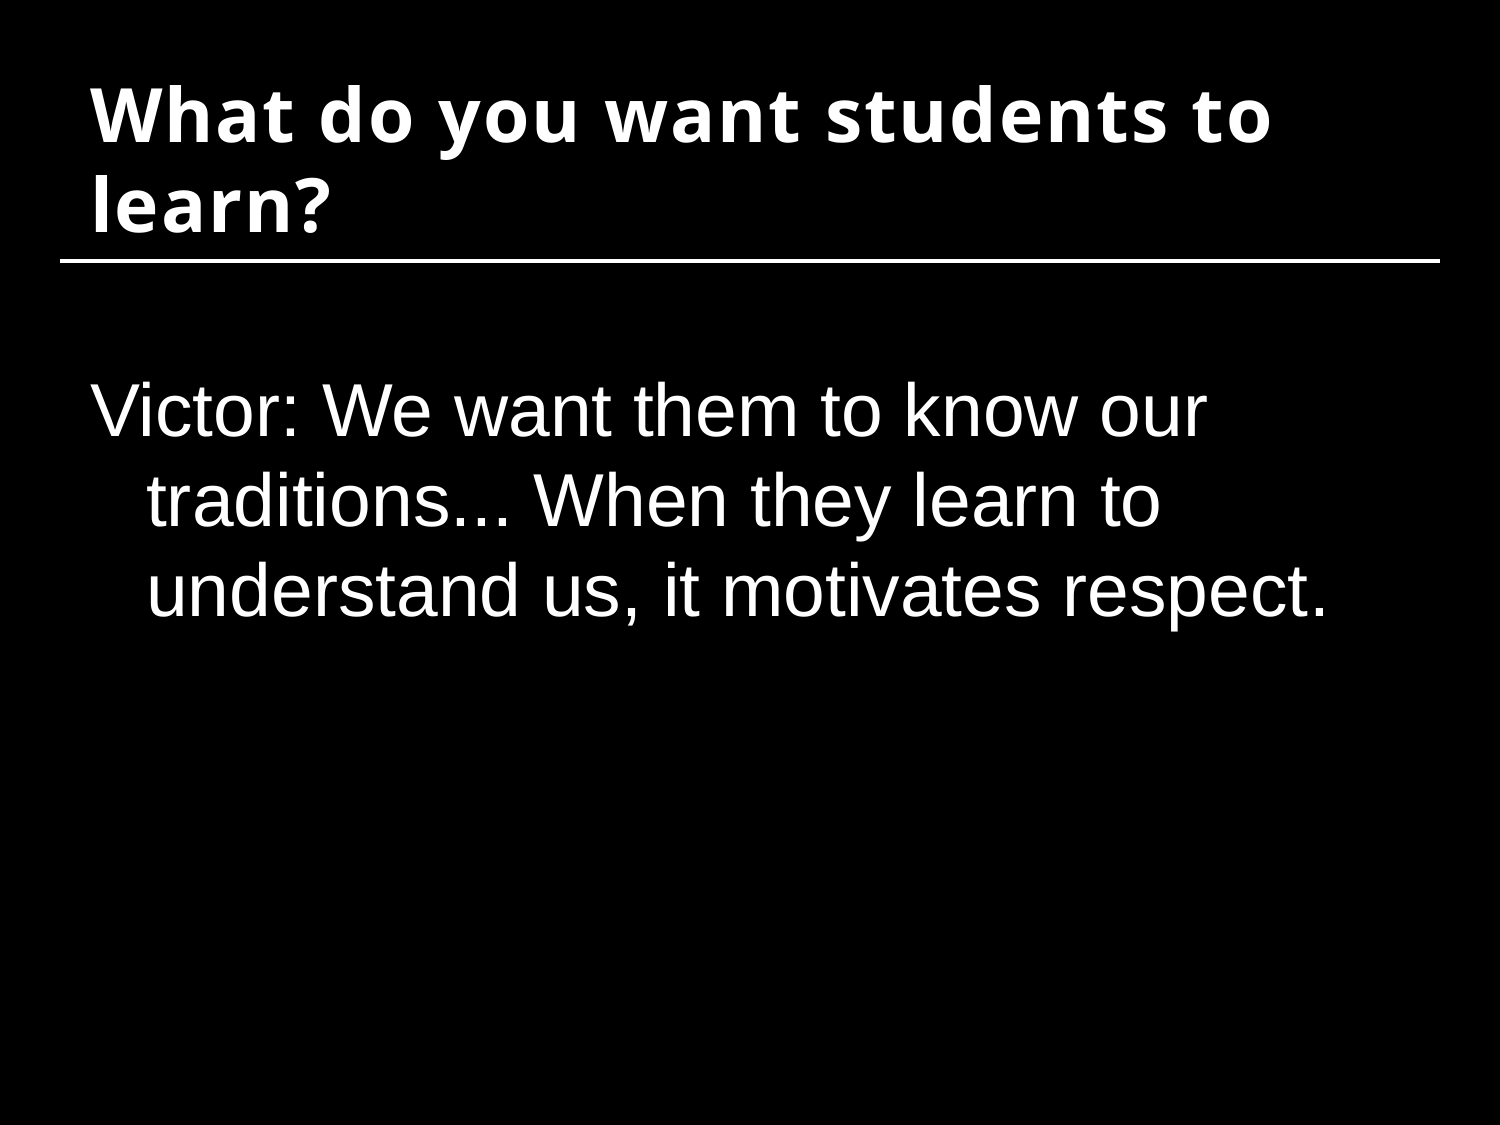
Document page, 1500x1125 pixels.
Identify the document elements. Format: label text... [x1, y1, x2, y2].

title What do you want students to learn? [75, 44, 1425, 257]
list Victor: We want them to know our traditions... When they learn to understand us, it motivates respect. [75, 346, 1425, 1014]
